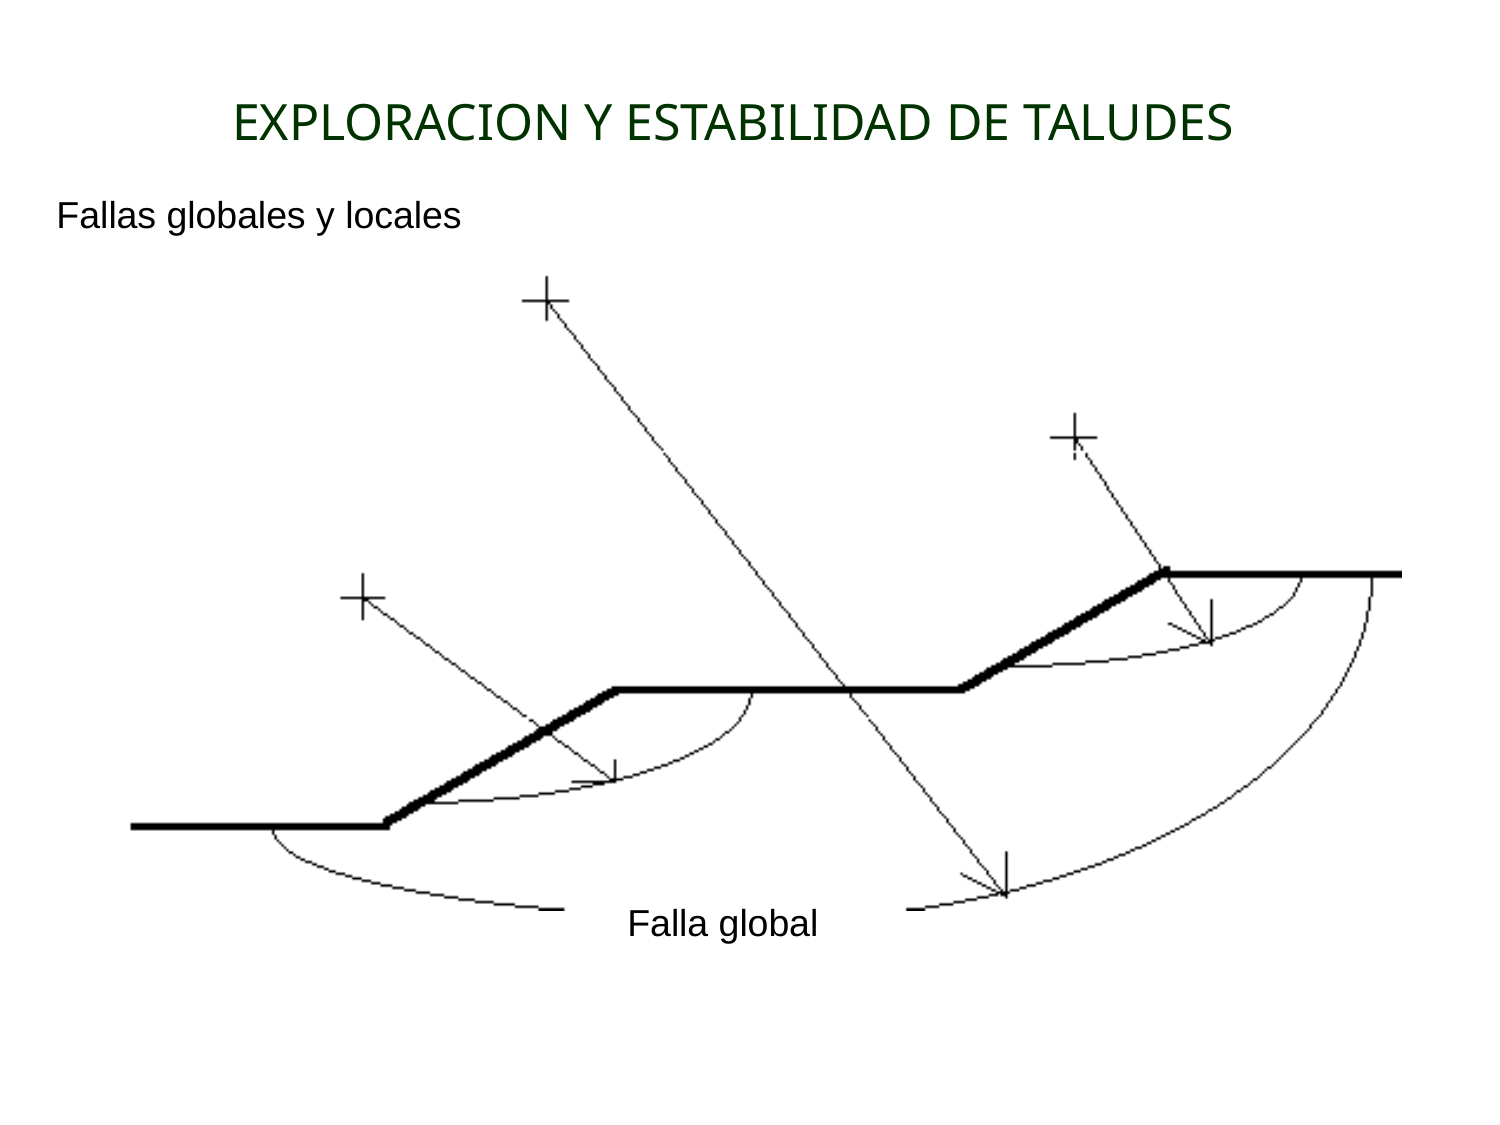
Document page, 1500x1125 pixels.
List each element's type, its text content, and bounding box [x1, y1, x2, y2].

title EXPLORACION Y ESTABILIDAD DE TALUDES [120, 21, 1347, 159]
text_box Falla global [612, 919, 853, 952]
text_box Fallas globales y locales [41, 183, 1236, 243]
picture [70, 199, 1402, 912]
